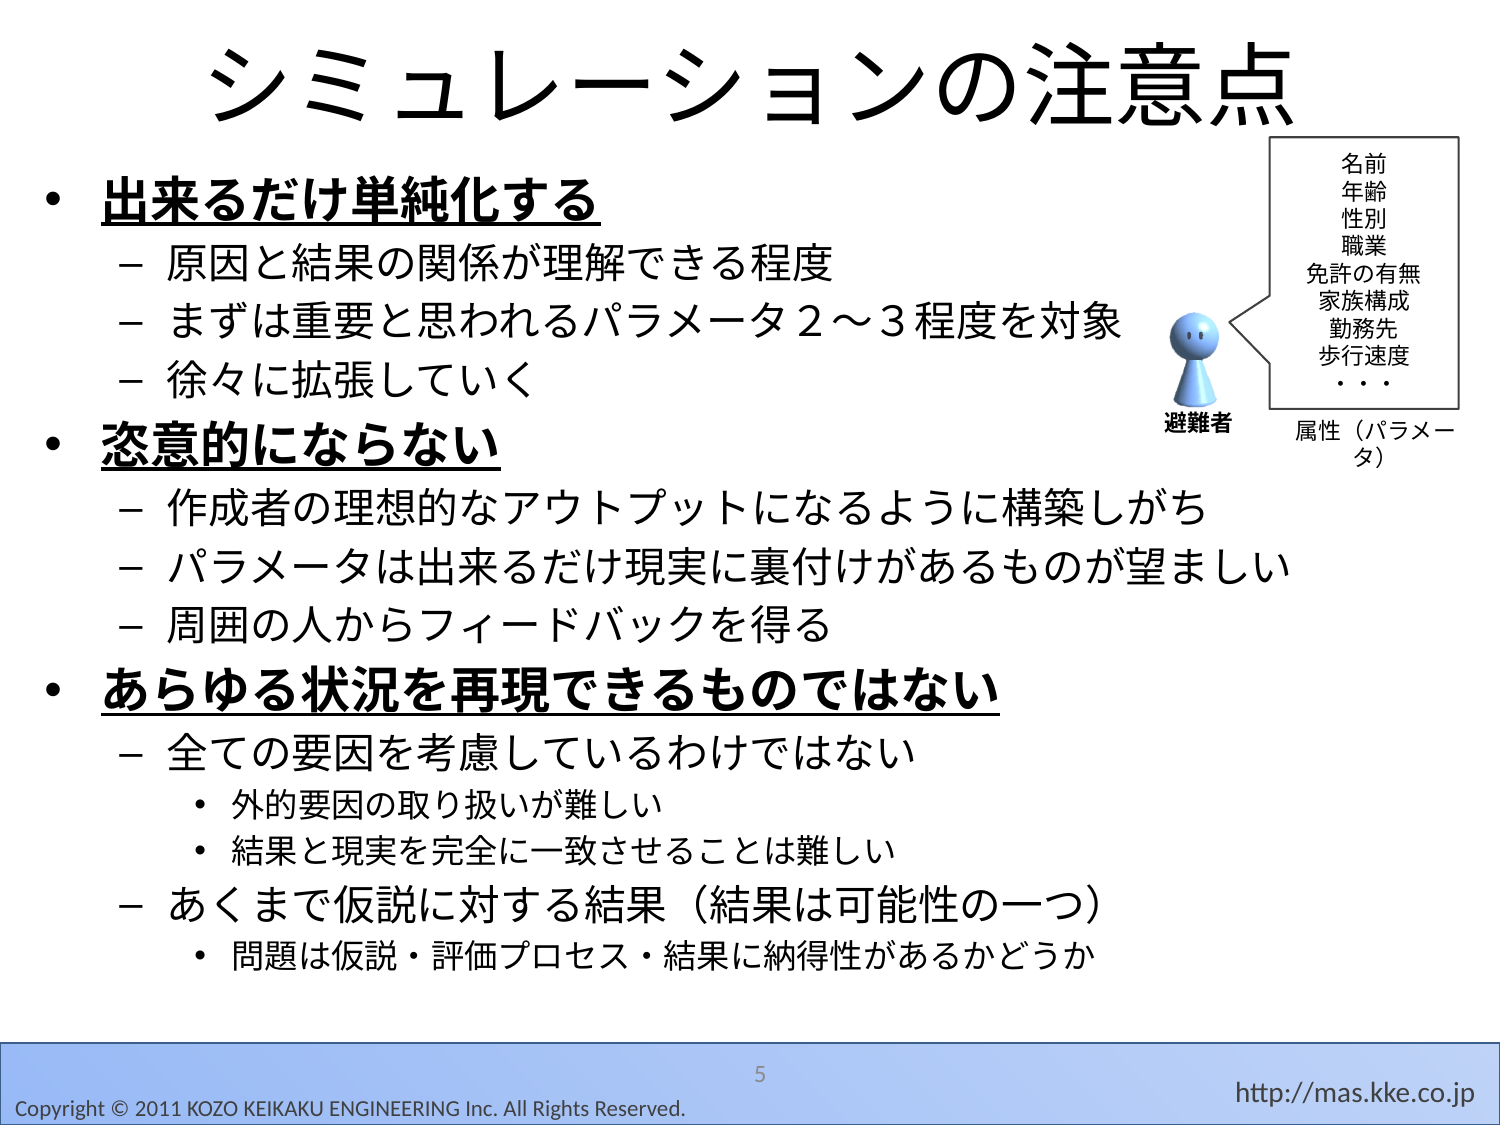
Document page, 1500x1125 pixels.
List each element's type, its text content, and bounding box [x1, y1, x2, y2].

footer Copyright © 2011 KOZO KEIKAKU ENGINEERING Inc. All Rights Reserved. [0, 1088, 988, 1125]
picture [1163, 302, 1226, 416]
list 出来るだけ単純化する 原因と結果の関係が理解できる程度 まずは重要と思われるパラメータ２〜３程度を対象 徐々に拡張していく 恣意的にならない 作成者の理想的なアウトプットになるように構築しがち パラメータは出来るだけ現実に裏付けがあるものが望ましい 周囲の人からフィードバックを得る あらゆる状況を再現できるものではない 全ての要因を考慮しているわけではない 外的要因の取り扱いが難しい 結果と現実を完全に一致させることは難しい あくまで仮説に対する結果（結果は可能性の一つ） 問題は仮説・評価プロセス・結果に納得性があるかどうか [29, 160, 1394, 1047]
text_box 避難者 [1139, 401, 1260, 444]
slide_number 5 [653, 1042, 868, 1103]
text_box 名前 年齢 性別 職業 免許の有無 家族構成 勤務先 歩行速度 ・・・ [1231, 135, 1461, 411]
text_box 属性（パラメータ） [1269, 408, 1483, 479]
title シミュレーションの注意点 [75, 7, 1425, 159]
